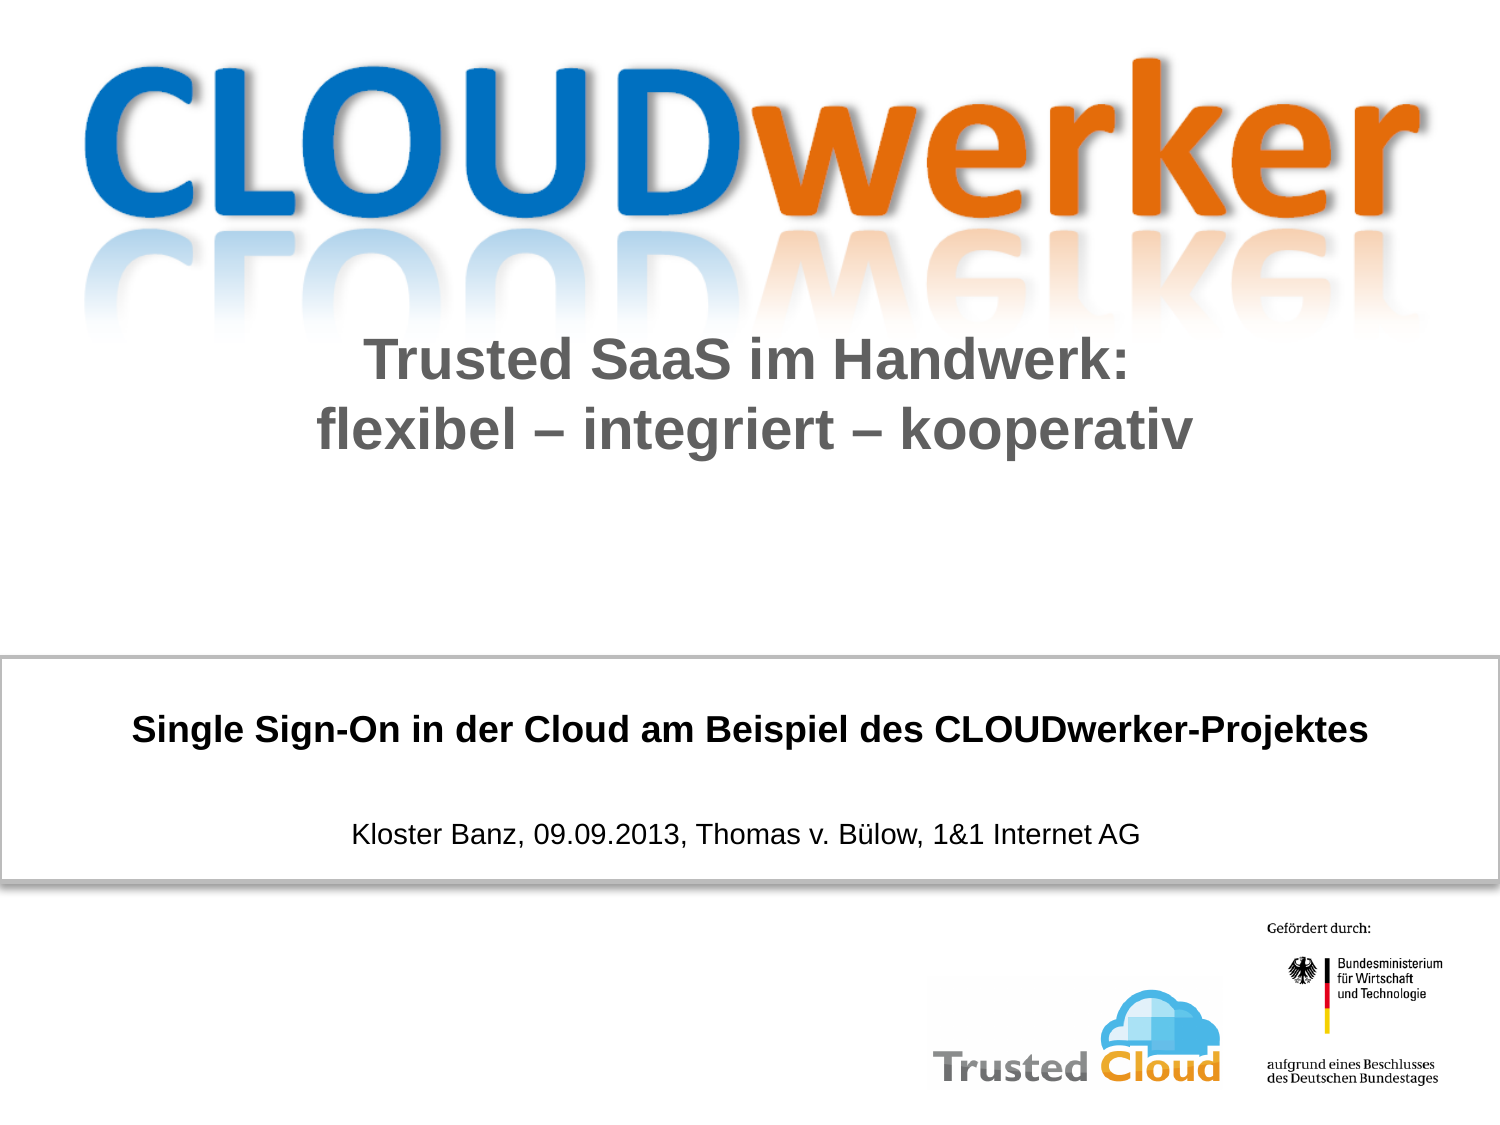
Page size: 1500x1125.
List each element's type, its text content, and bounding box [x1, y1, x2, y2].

picture [64, 42, 1447, 396]
text_box [0, 655, 1500, 884]
text_box Single Sign-On in der Cloud am Beispiel des CLOUDwerker-Projektes [51, 690, 1461, 765]
picture [926, 975, 1223, 1091]
text_box Trusted SaaS im Handwerk: flexibel – integriert – kooperativ [252, 404, 1260, 505]
text_box Kloster Banz, 09.09.2013, Thomas v. Bülow, 1&1 Internet AG [336, 774, 1175, 858]
picture [1257, 916, 1471, 1093]
